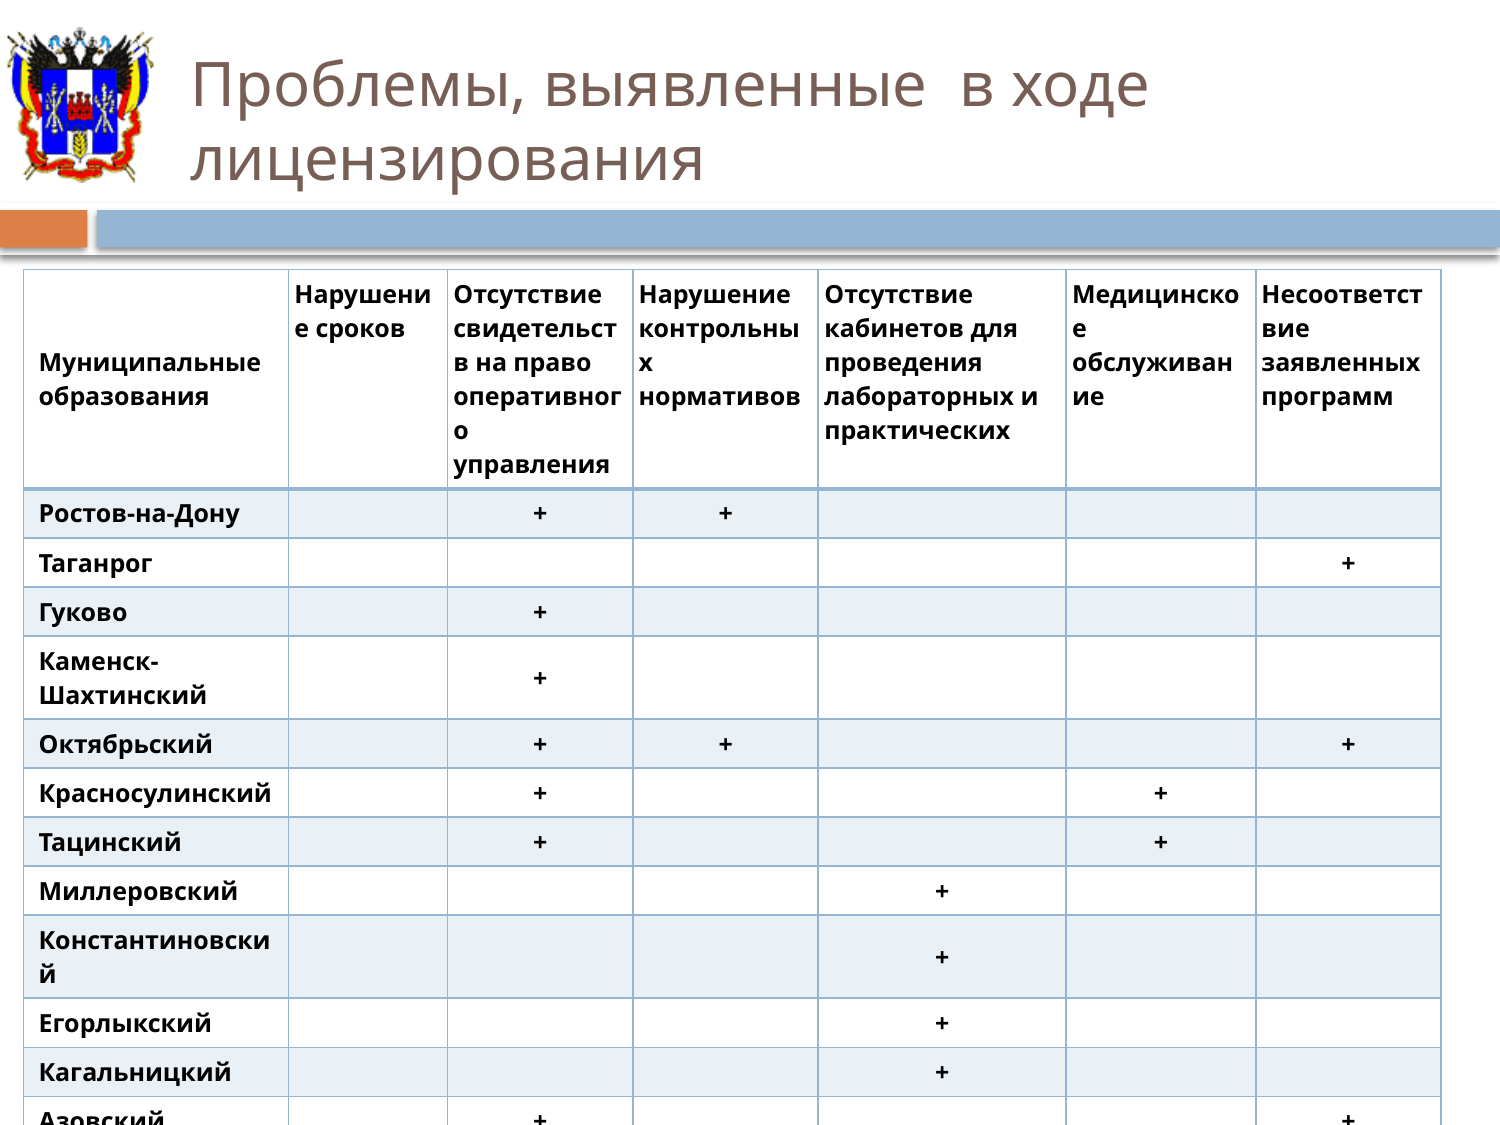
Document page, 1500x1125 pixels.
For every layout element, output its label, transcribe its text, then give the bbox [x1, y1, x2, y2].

table_cell [819, 588, 1065, 635]
table_cell [1257, 1048, 1440, 1096]
table_cell + [448, 588, 632, 635]
table_header Нарушение сроков [289, 270, 447, 487]
table_cell [634, 769, 817, 816]
table_header Отсутствие свидетельств на право оперативного управления [448, 270, 632, 487]
table_cell [1257, 637, 1440, 718]
table_cell [289, 818, 447, 865]
table_cell [448, 916, 632, 997]
table_cell [634, 1048, 817, 1096]
table_cell [289, 539, 447, 586]
table_header Муниципальные образования [24, 270, 288, 487]
table_cell [634, 867, 817, 914]
table_cell Каменск-Шахтинский [24, 637, 288, 718]
table_cell [1067, 588, 1255, 635]
table_cell [1067, 720, 1255, 767]
table_cell [289, 1097, 447, 1125]
table_cell [1067, 637, 1255, 718]
table_cell [634, 588, 817, 635]
table_cell + [819, 867, 1065, 914]
table_cell [448, 1048, 632, 1096]
table_cell [819, 769, 1065, 816]
table_cell [1257, 999, 1440, 1047]
table_cell [448, 999, 632, 1047]
table_cell + [1067, 769, 1255, 816]
table_cell [289, 916, 447, 997]
table_cell + [634, 720, 817, 767]
table_header Медицинское обслуживание [1067, 270, 1255, 487]
table_cell + [819, 999, 1065, 1047]
table_cell [819, 720, 1065, 767]
table_cell [289, 999, 447, 1047]
table_cell [1067, 491, 1255, 537]
table_cell [1257, 491, 1440, 537]
table_cell [448, 867, 632, 914]
table_cell Красносулинский [24, 769, 288, 816]
table_cell Кагальницкий [24, 1048, 288, 1096]
table_cell + [448, 637, 632, 718]
table_cell [289, 491, 447, 537]
table_cell + [1067, 818, 1255, 865]
table_cell [1067, 1097, 1255, 1125]
table_cell + [1257, 720, 1440, 767]
table_cell [634, 999, 817, 1047]
table_cell [289, 1048, 447, 1096]
table_cell Тацинский [24, 818, 288, 865]
title Проблемы, выявленные в ходе лицензирования [175, 37, 1477, 200]
table_cell Октябрьский [24, 720, 288, 767]
table_cell Миллеровский [24, 867, 288, 914]
table_cell [634, 539, 817, 586]
table_cell [634, 818, 817, 865]
table_cell [634, 1097, 817, 1125]
table_cell + [448, 491, 632, 537]
table_cell + [448, 1097, 632, 1125]
table_cell [289, 588, 447, 635]
table_cell Азовский [24, 1097, 288, 1125]
table_cell [1257, 867, 1440, 914]
table_cell [819, 1097, 1065, 1125]
table_cell [634, 637, 817, 718]
table_cell + [448, 818, 632, 865]
table_cell Таганрог [24, 539, 288, 586]
table_cell + [819, 916, 1065, 997]
table_cell [634, 916, 817, 997]
table_cell [819, 491, 1065, 537]
table_cell [819, 637, 1065, 718]
table_cell [289, 867, 447, 914]
table_cell [448, 539, 632, 586]
table_cell + [634, 491, 817, 537]
table_cell [1257, 588, 1440, 635]
table_cell + [448, 720, 632, 767]
table_cell [819, 818, 1065, 865]
table_cell [819, 539, 1065, 586]
table_cell Егорлыкский [24, 999, 288, 1047]
table_cell [1067, 867, 1255, 914]
table_cell + [448, 769, 632, 816]
table_cell [289, 720, 447, 767]
table_cell + [1257, 1097, 1440, 1125]
table_cell [1067, 539, 1255, 586]
table_cell Константиновский [24, 916, 288, 997]
table_cell [289, 769, 447, 816]
table_cell [1257, 769, 1440, 816]
table_cell [1257, 916, 1440, 997]
table_cell + [819, 1048, 1065, 1096]
table_cell Ростов-на-Дону [24, 491, 288, 537]
table_cell [289, 637, 447, 718]
table_cell [1067, 916, 1255, 997]
table_cell [1067, 999, 1255, 1047]
table_header Несоответствие заявленных программ [1257, 270, 1440, 487]
table_cell Гуково [24, 588, 288, 635]
picture [0, 23, 160, 184]
table_header Отсутствие кабинетов для проведения лабораторных и практических [819, 270, 1065, 487]
table_cell + [1257, 539, 1440, 586]
table_header Нарушение контрольных нормативов [634, 270, 817, 487]
table_cell [1067, 1048, 1255, 1096]
table_cell [1257, 818, 1440, 865]
